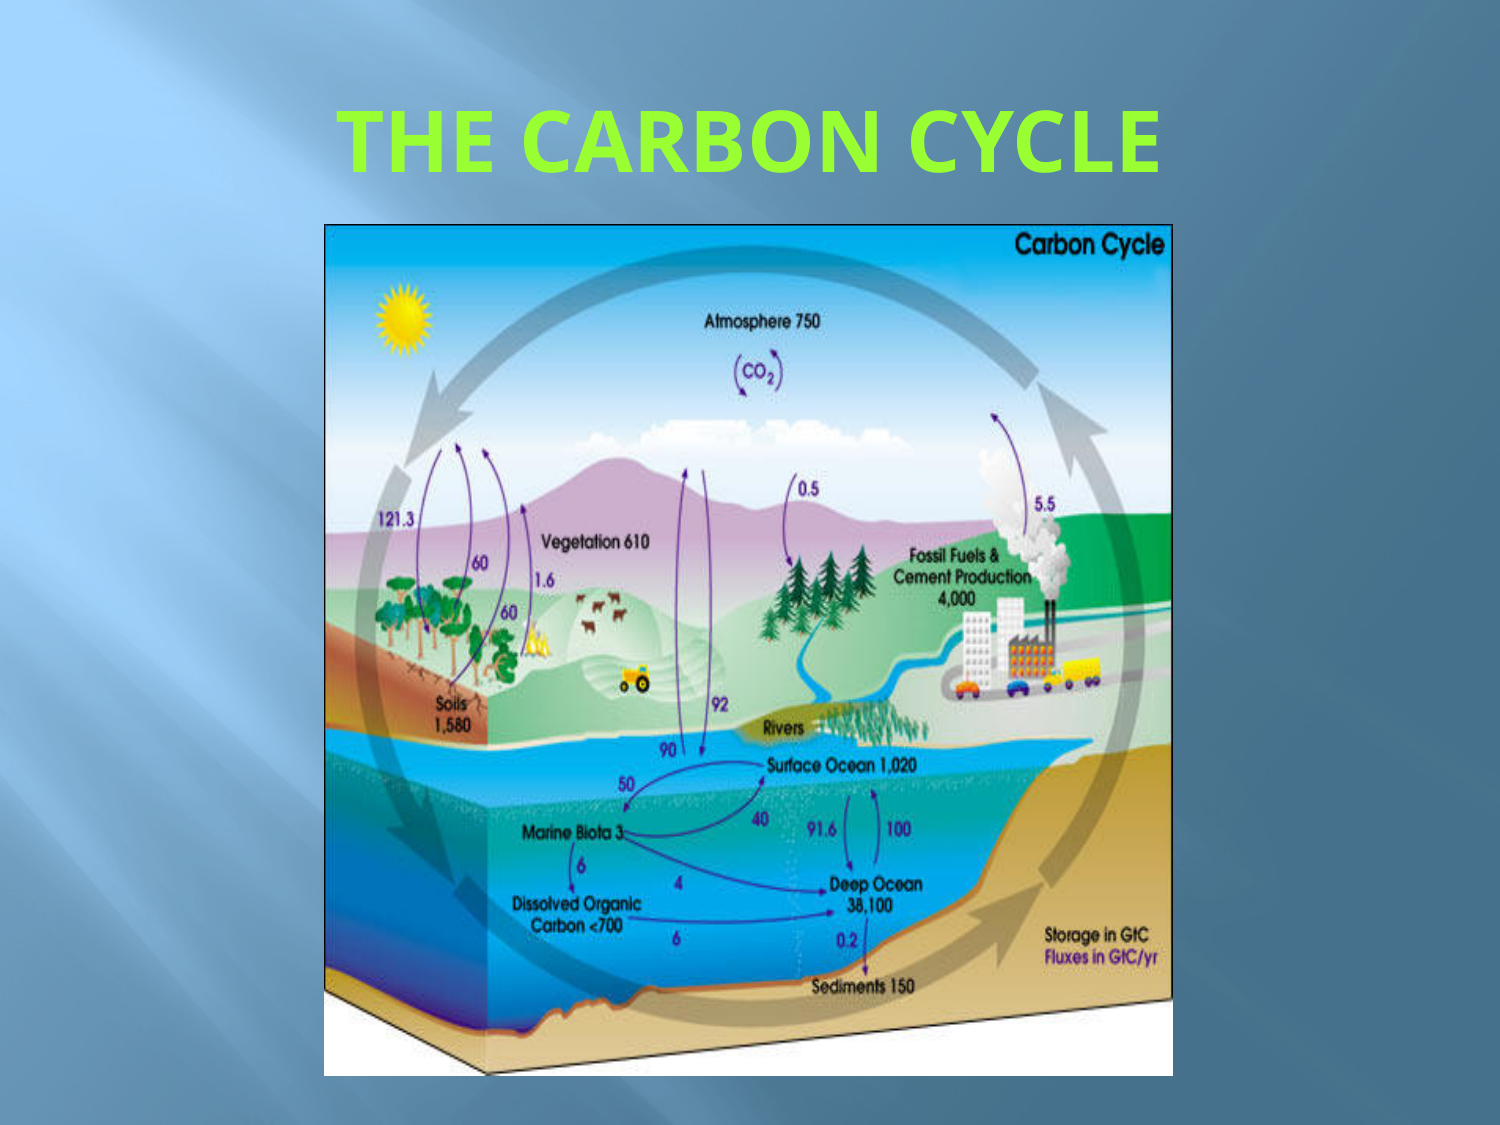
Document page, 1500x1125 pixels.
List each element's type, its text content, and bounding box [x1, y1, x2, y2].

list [324, 224, 1173, 1076]
title THE CARBON CYCLE [75, 45, 1425, 233]
